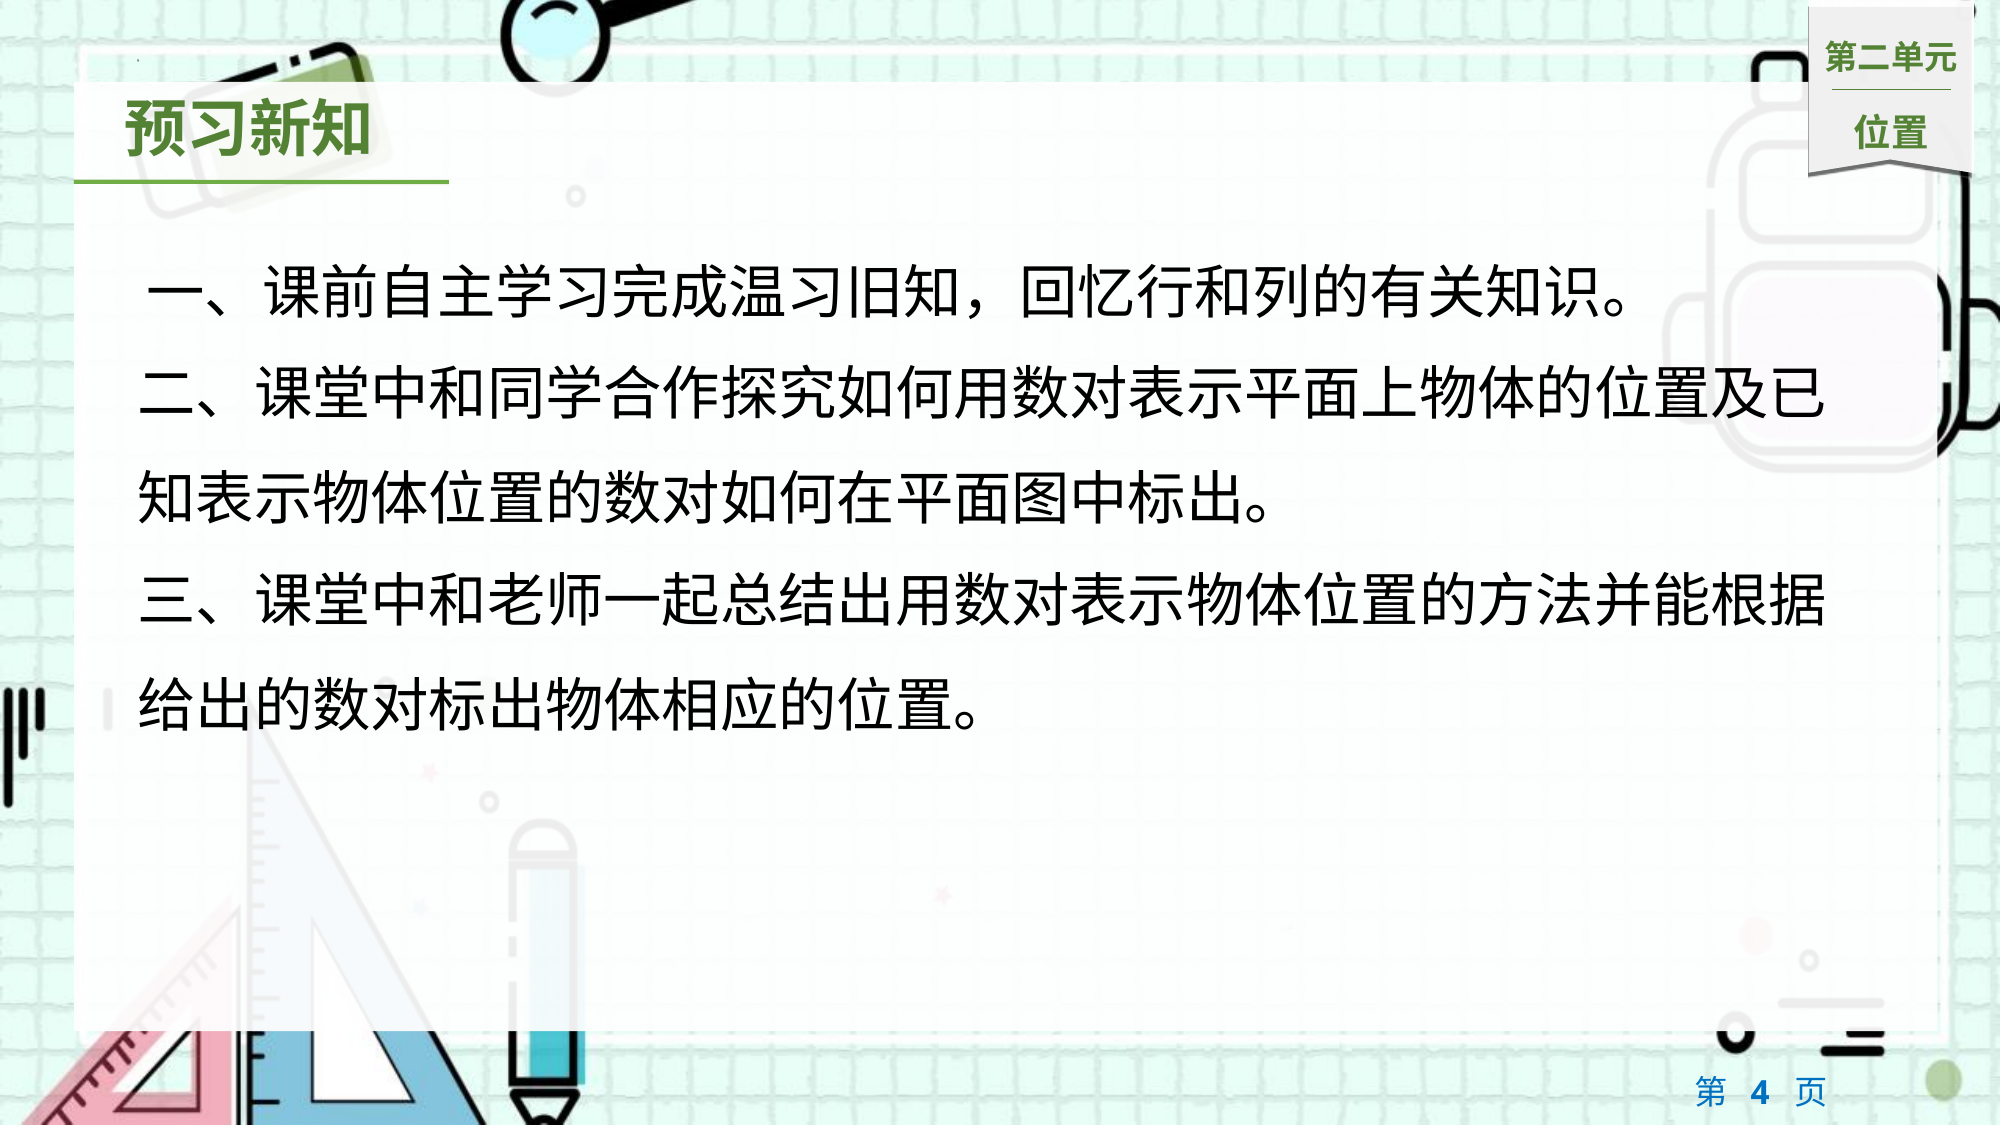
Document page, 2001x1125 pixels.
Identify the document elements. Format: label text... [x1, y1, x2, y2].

picture [0, 0, 2000, 1125]
picture [1938, 168, 1971, 176]
text_box 二、课堂中和同学合作探究如何用数对表示平面上物体的位置及已知表示物体位置的数对如何在平面图中标出。 [137, 320, 1843, 527]
text_box 三、课堂中和老师一起总结出用数对表示物体位置的方法并能根据给出的数对标出物体相应的位置。 [137, 527, 1843, 738]
text_box 一、课前自主学习完成温习旧知，回忆行和列的有关知识。 [146, 219, 1661, 320]
